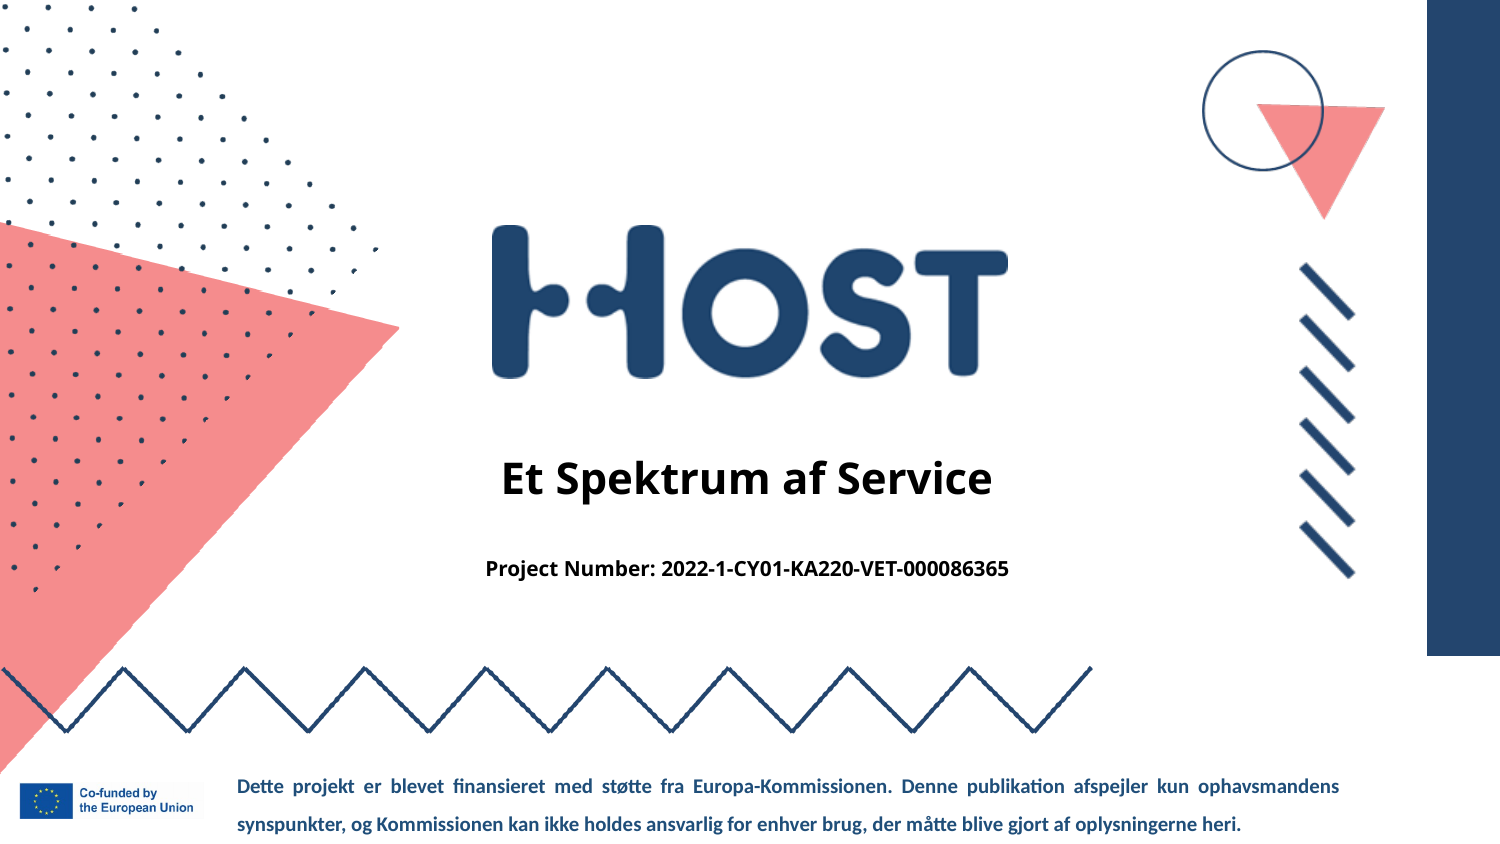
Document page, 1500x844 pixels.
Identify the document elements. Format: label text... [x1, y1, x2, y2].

picture [492, 225, 1008, 379]
picture [1298, 261, 1357, 582]
subtitle Et Spektrum af Service Project Number: 2022-1-CY01-KA220-VET-000086365 [203, 436, 1291, 641]
picture [1202, 50, 1385, 220]
picture [0, 0, 1093, 844]
text_box Dette projekt er blevet finansieret med støtte fra Europa-Kommissionen. Denne publikation afspejler kun ophavsmandens synspunkter, og Kommissionen kan ikke holdes ansvarlig for enhver brug, der måtte blive gjort af oplysningerne heri. [222, 752, 1355, 843]
picture [1427, 0, 1500, 656]
